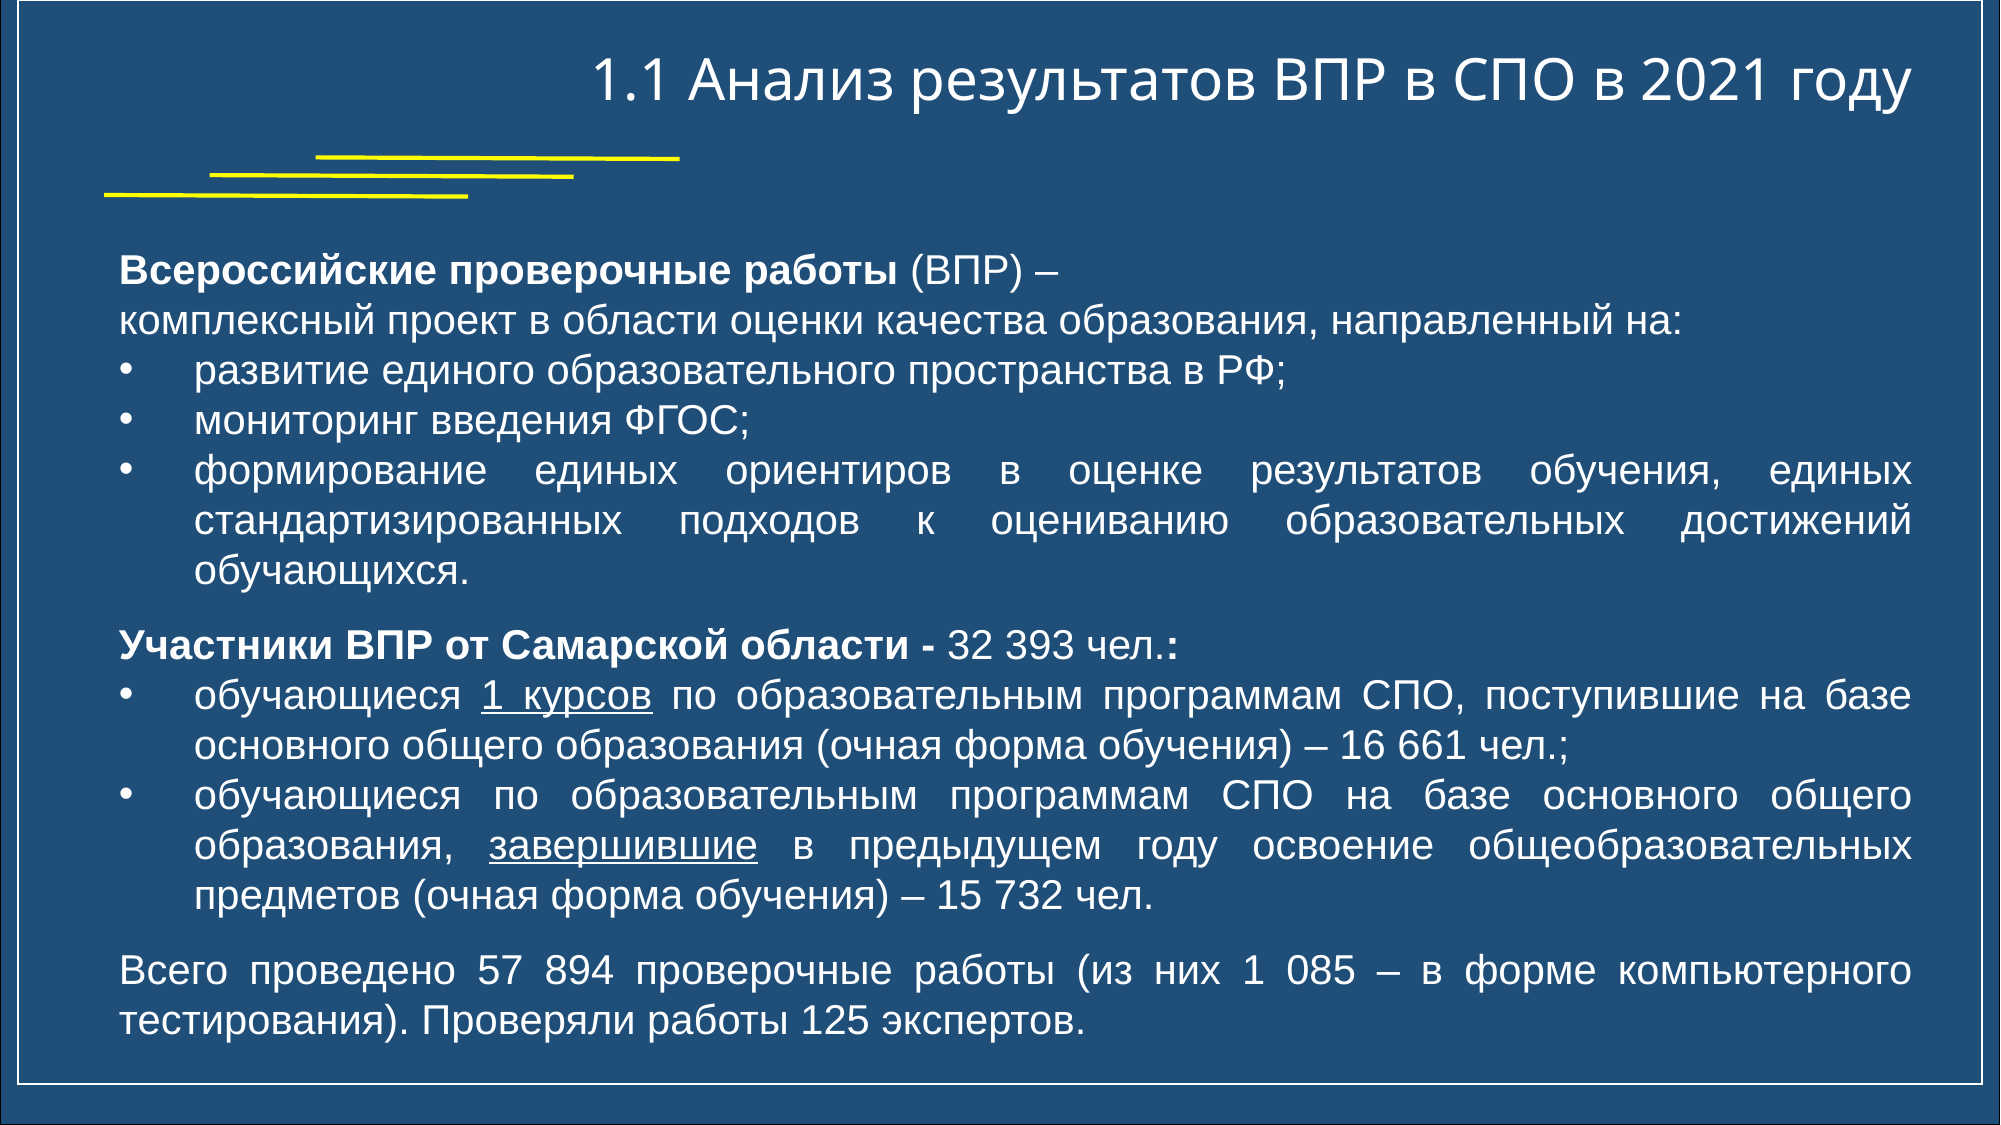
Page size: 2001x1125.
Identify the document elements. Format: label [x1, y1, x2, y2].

text_box [108, 121, 675, 233]
text_box [0, 0, 2000, 1125]
text_box [17, 0, 1983, 1085]
